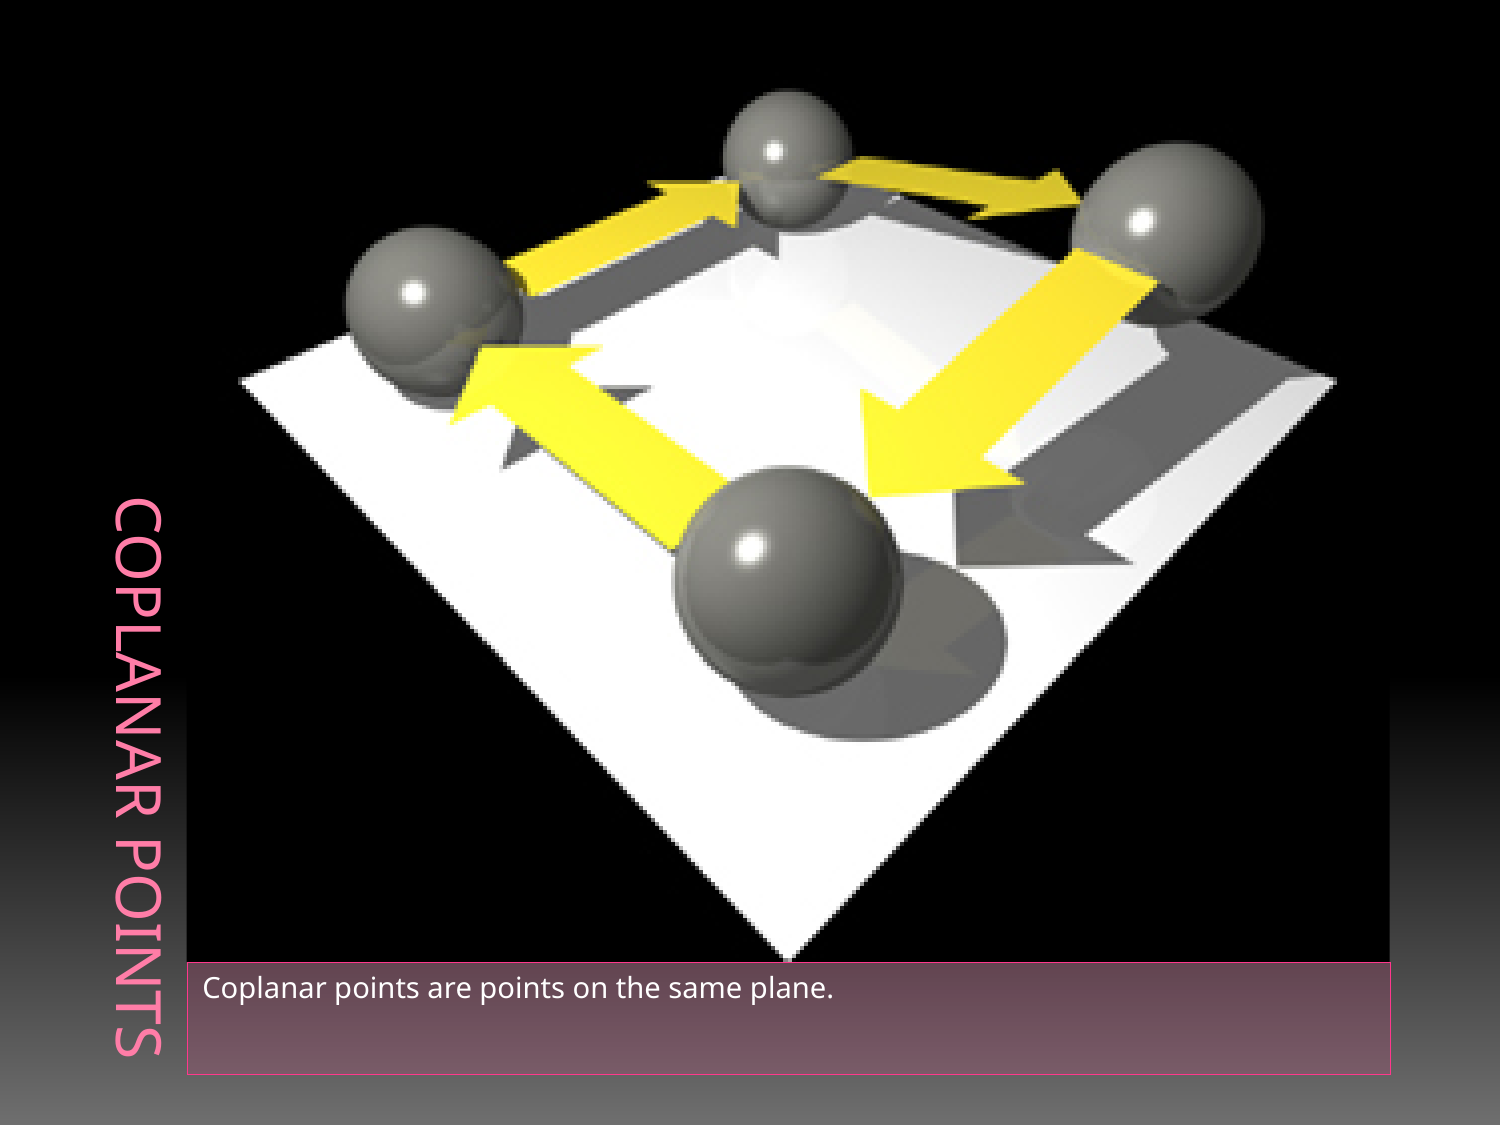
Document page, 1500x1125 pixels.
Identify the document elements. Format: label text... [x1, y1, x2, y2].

title Coplanar points [36, 24, 186, 1075]
list Coplanar points are points on the same plane. [187, 962, 1391, 1075]
picture [186, 61, 1390, 962]
